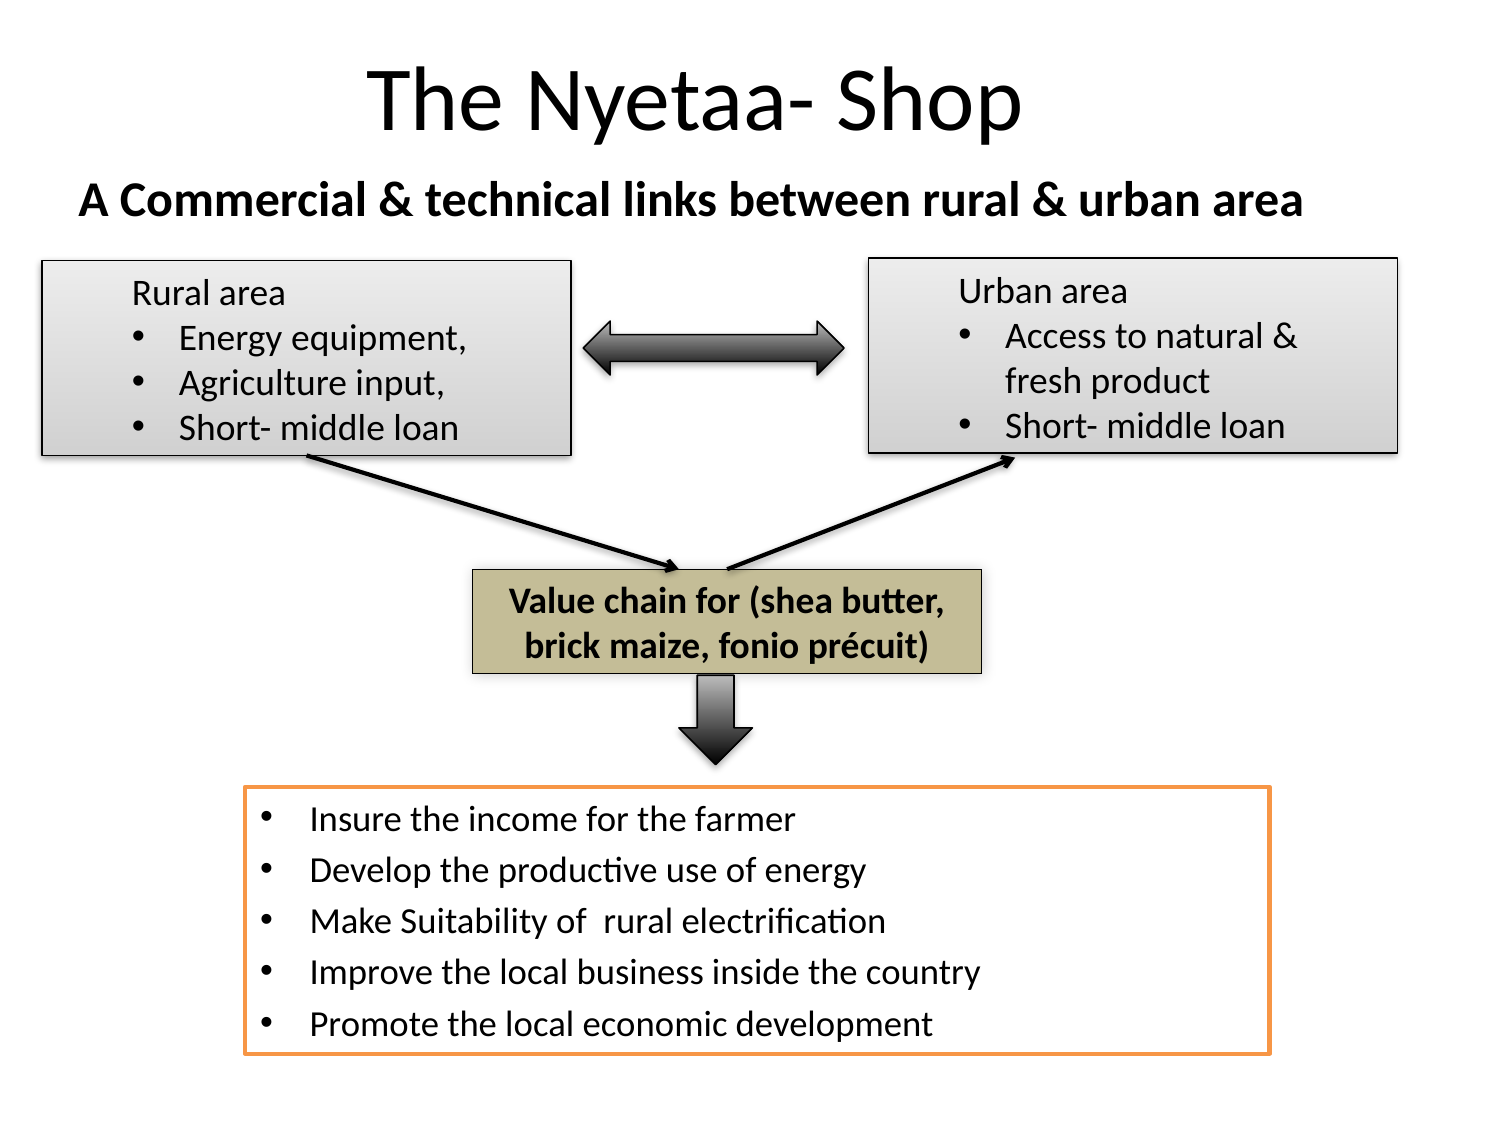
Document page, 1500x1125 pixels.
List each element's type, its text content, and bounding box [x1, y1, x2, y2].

text_box [582, 320, 845, 376]
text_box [726, 457, 1016, 570]
text_box Urban area Access to natural & fresh product Short- middle loan [868, 257, 1398, 454]
title The Nyetaa- Shop [20, 0, 1371, 188]
list Insure the income for the farmer Develop the productive use of energy Make Suitability of rural electrification Improve the local business inside the country Promote the local economic development [243, 785, 1272, 1056]
text_box Rural area Energy equipment, Agriculture input, Short- middle loan [41, 260, 572, 456]
text_box Value chain for (shea butter, brick maize, fonio précuit) [472, 569, 982, 674]
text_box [306, 457, 680, 570]
text_box A Commercial & technical links between rural & urban area [63, 159, 1331, 234]
text_box [678, 674, 754, 766]
